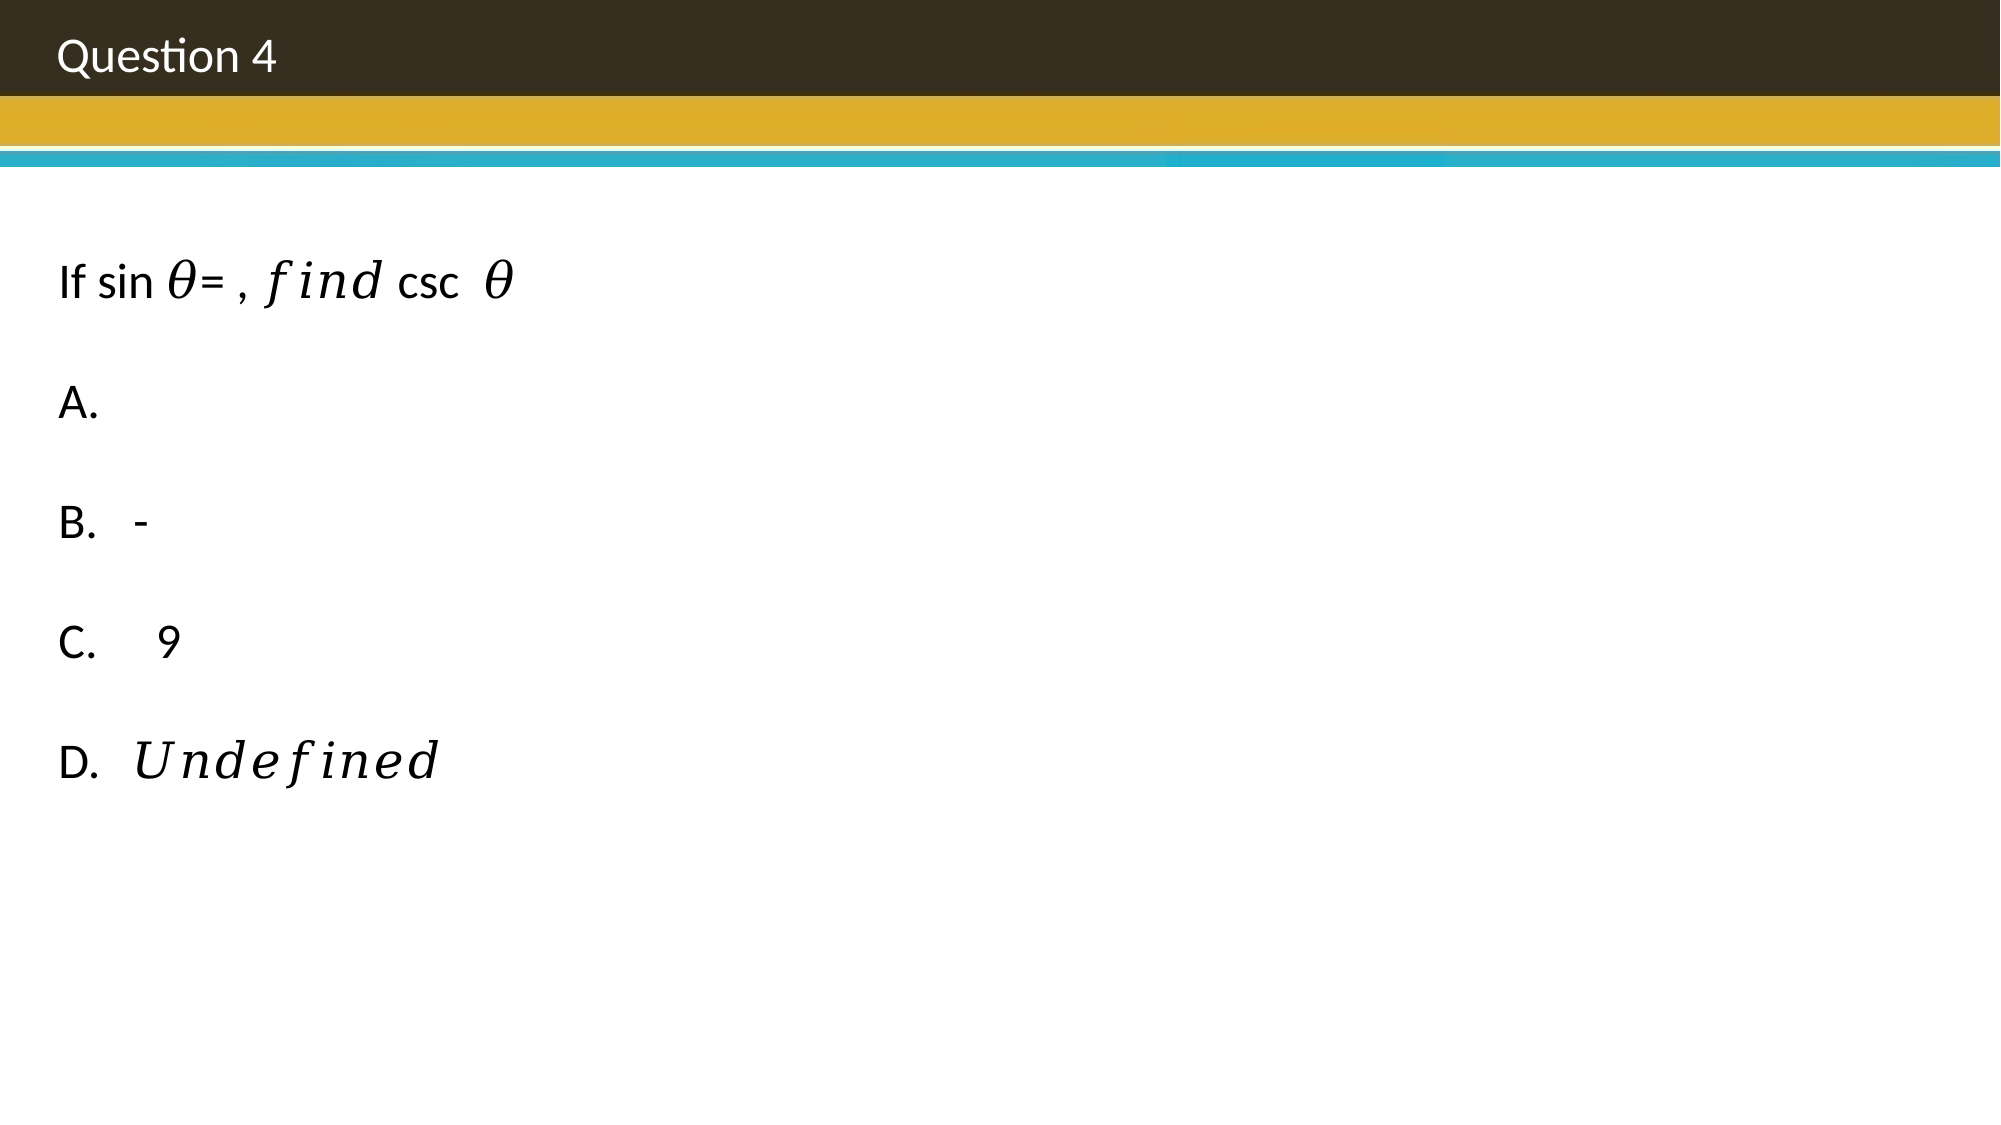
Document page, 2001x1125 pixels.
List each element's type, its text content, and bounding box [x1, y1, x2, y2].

picture [0, 0, 2000, 167]
text_box Question 4 [41, 14, 293, 90]
